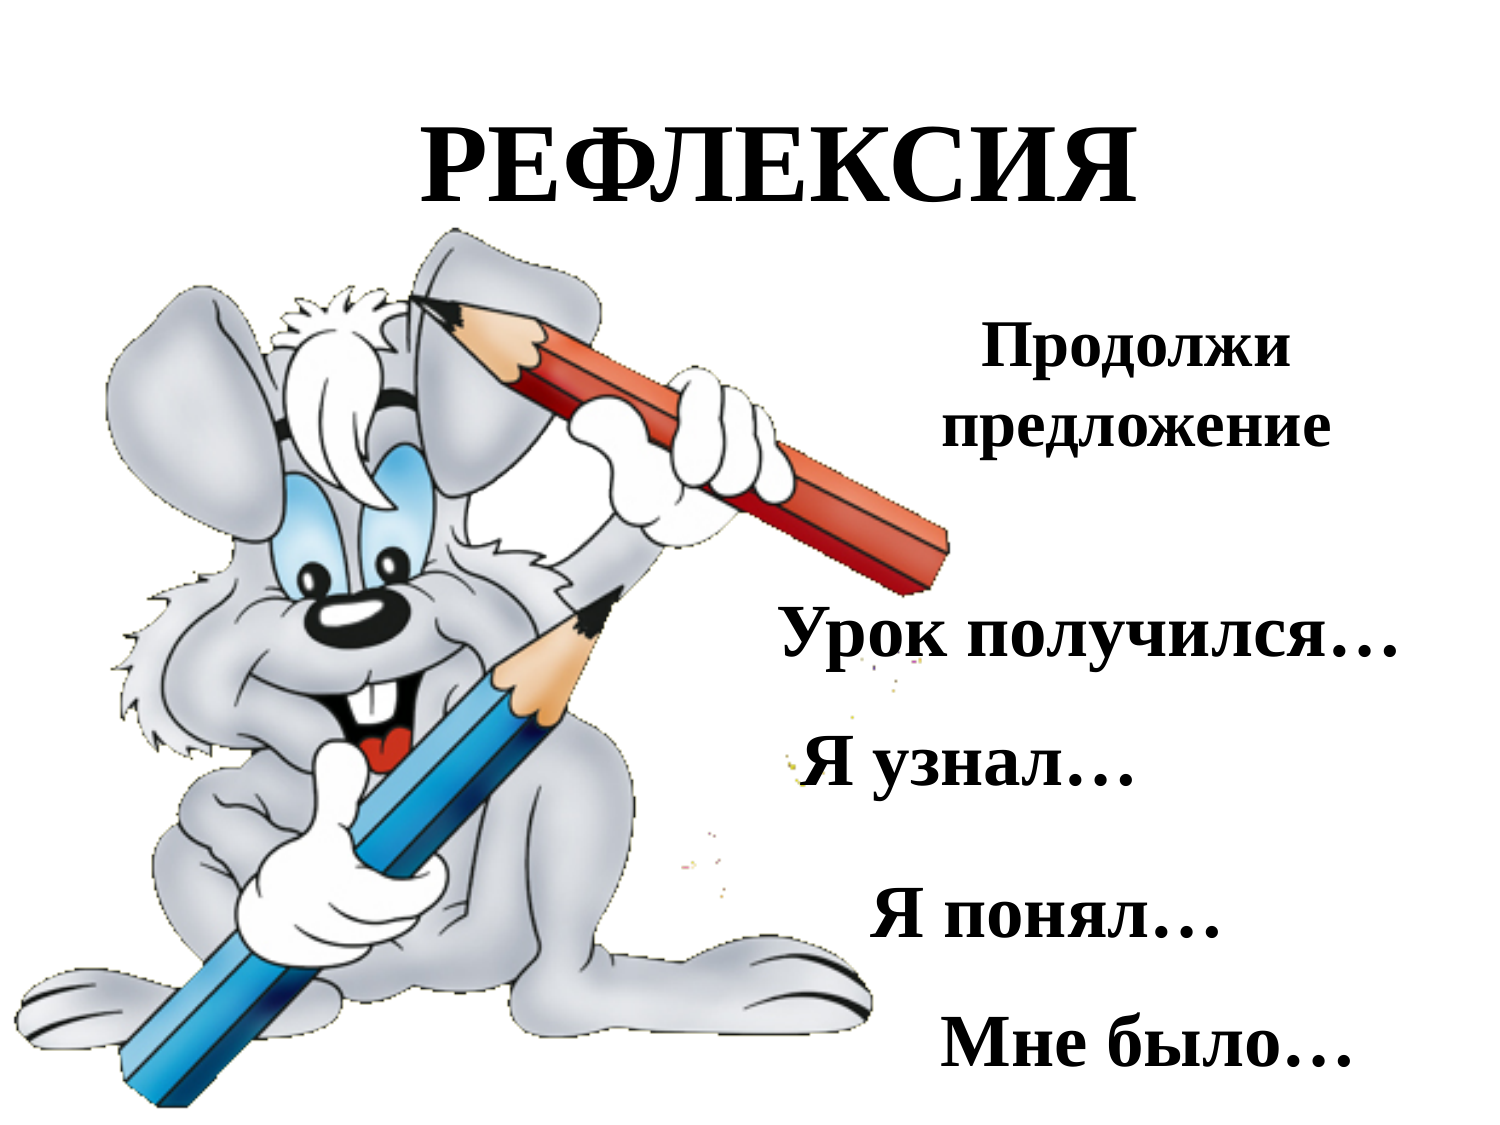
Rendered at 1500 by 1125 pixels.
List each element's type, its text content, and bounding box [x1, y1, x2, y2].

picture [0, 187, 968, 1125]
text_box Мне было… [971, 984, 1500, 1090]
text_box Урок получился… [971, 574, 1500, 679]
text_box РЕФЛЕКСИЯ [292, 81, 1266, 232]
text_box Я понял… [971, 855, 1372, 961]
text_box Я узнал… [971, 703, 1442, 808]
text_box Продолжи предложение [971, 292, 1383, 468]
